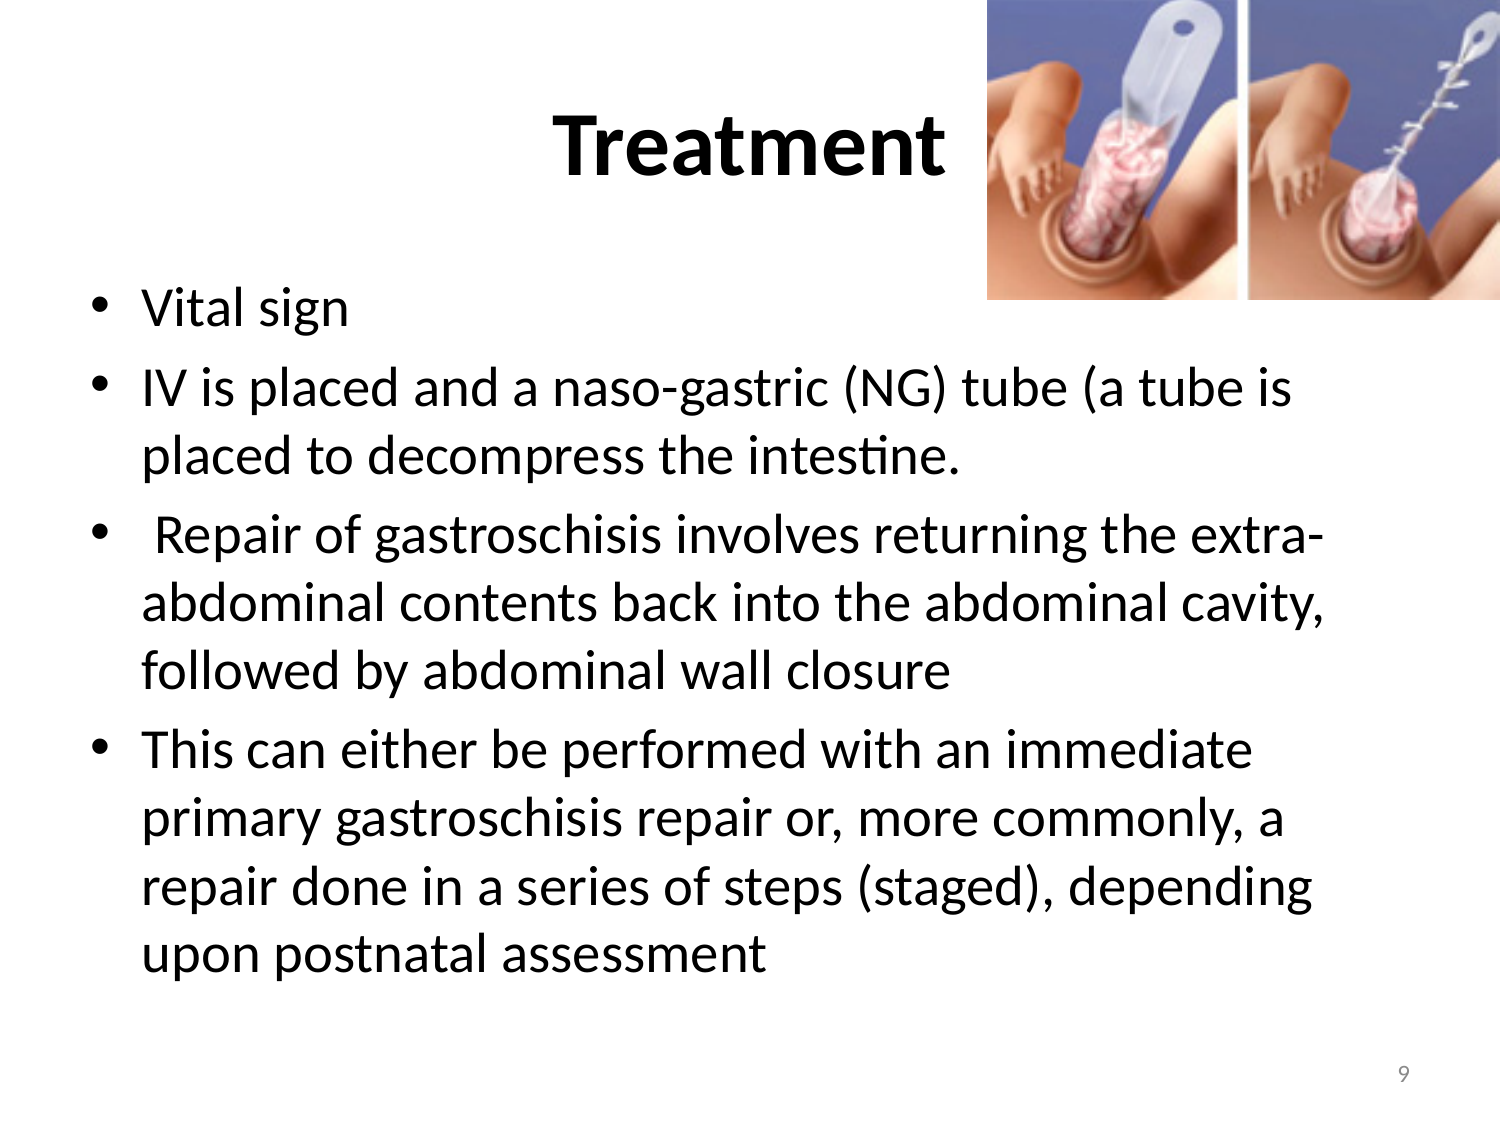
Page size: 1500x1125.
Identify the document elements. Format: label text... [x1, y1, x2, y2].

list Vital sign IV is placed and a naso-gastric (NG) tube (a tube is placed to decompress the intestine. Repair of gastroschisis involves returning the extra-abdominal contents back into the abdominal cavity, followed by abdominal wall closure This can either be performed with an immediate primary gastroschisis repair or, more commonly, a repair done in a series of steps (staged), depending upon postnatal assessment [75, 262, 1450, 1005]
slide_number 9 [1074, 1042, 1425, 1103]
title Treatment [75, 45, 982, 233]
picture [987, 0, 1500, 301]
